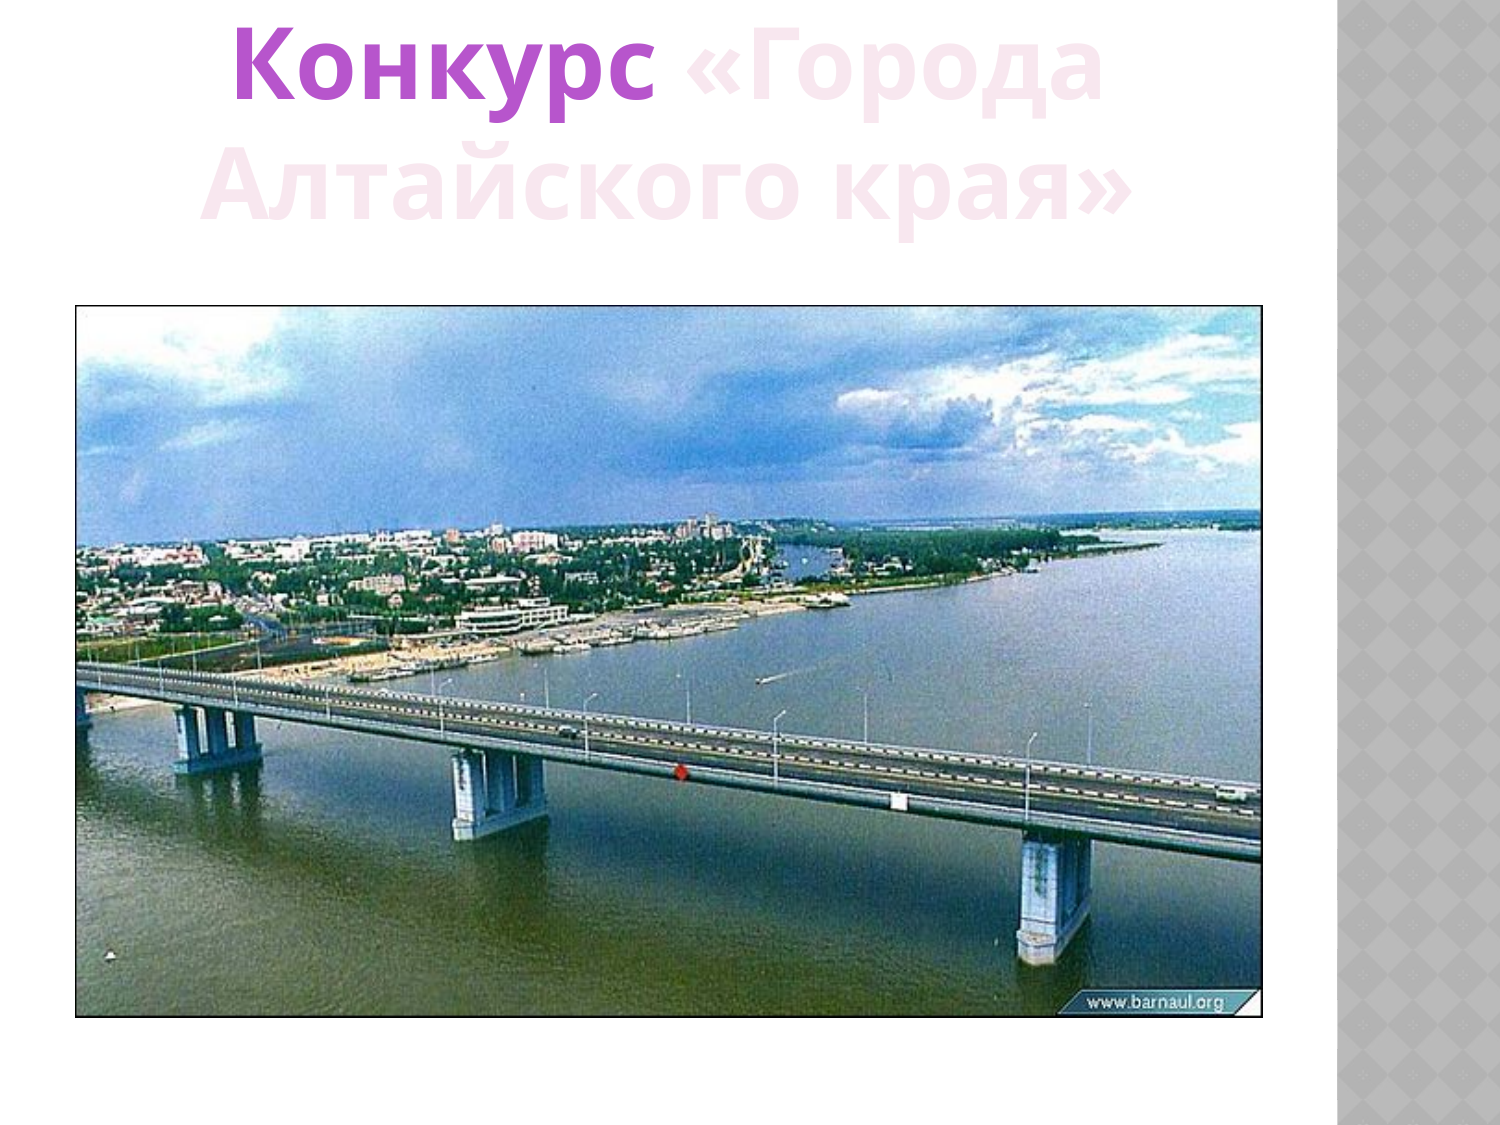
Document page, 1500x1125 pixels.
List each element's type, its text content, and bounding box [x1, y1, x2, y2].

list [74, 305, 1263, 1019]
title Конкурс «Города Алтайского края» [75, 52, 1263, 240]
